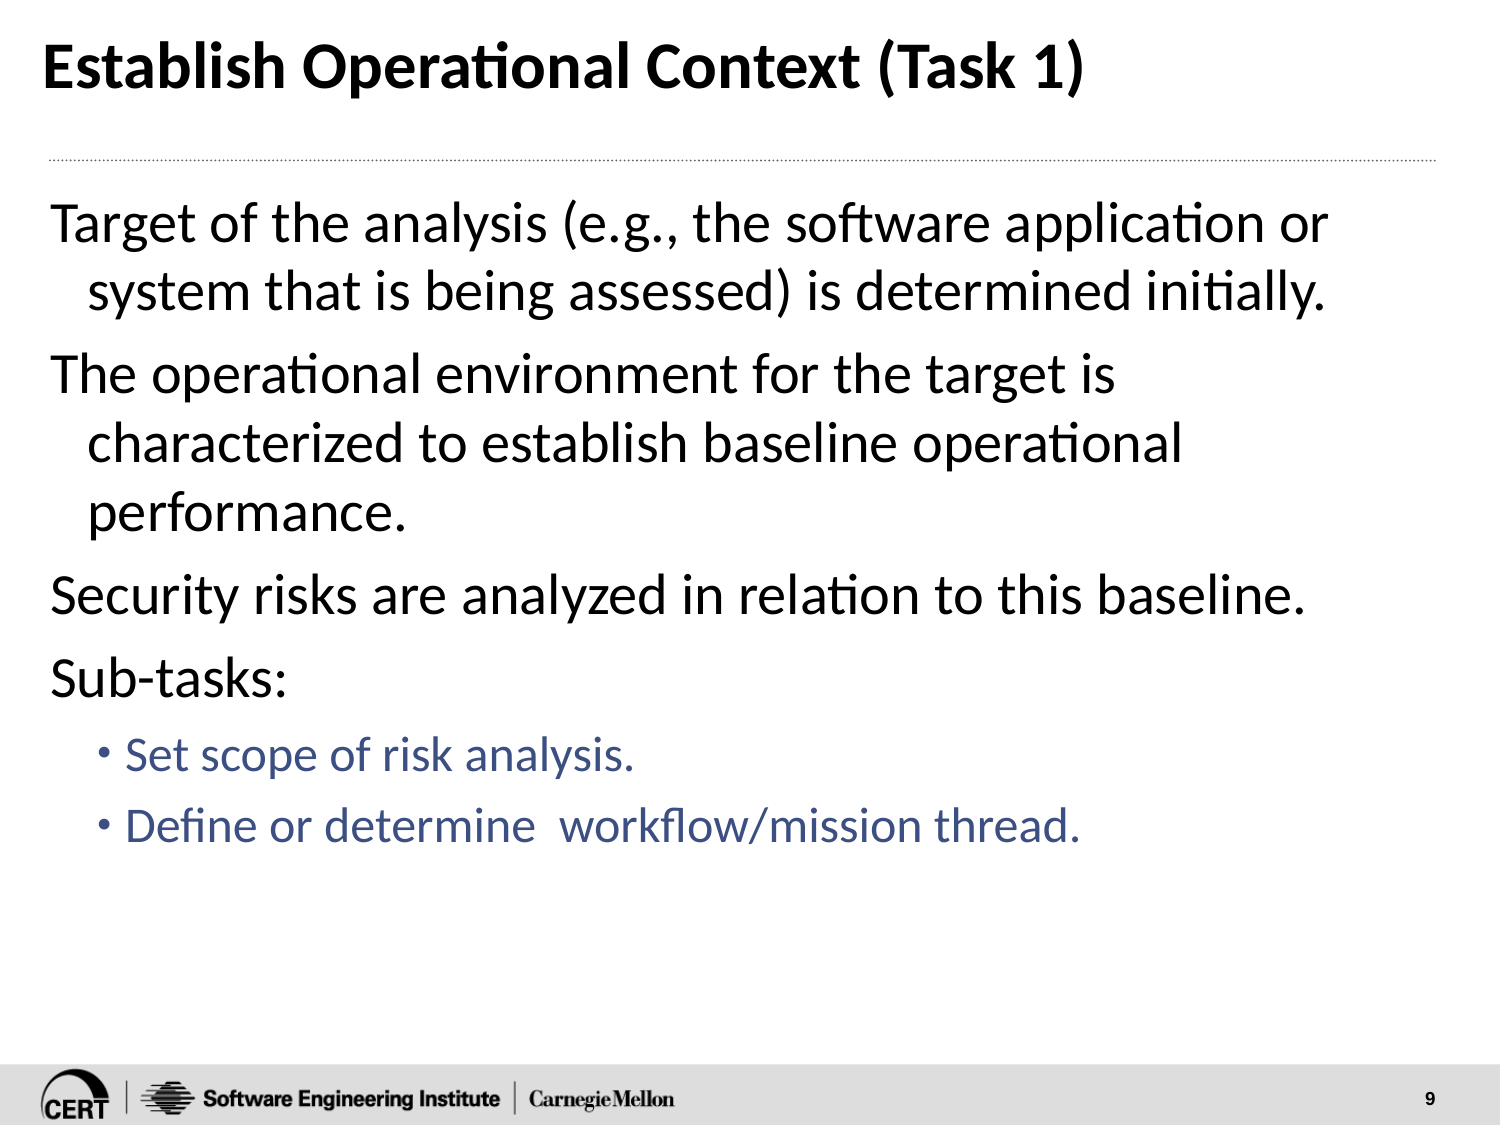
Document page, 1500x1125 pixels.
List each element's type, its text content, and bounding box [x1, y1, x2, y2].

title Establish Operational Context (Task 1) [42, 37, 1434, 155]
list Target of the analysis (e.g., the software application or system that is being assessed) is determined initially. The operational environment for the target is characterized to establish baseline operational performance. Security risks are analyzed in relation to this baseline. Sub-tasks: Set scope of risk analysis. Define or determine workflow/mission thread. [49, 187, 1438, 1001]
picture [24, 1065, 688, 1125]
